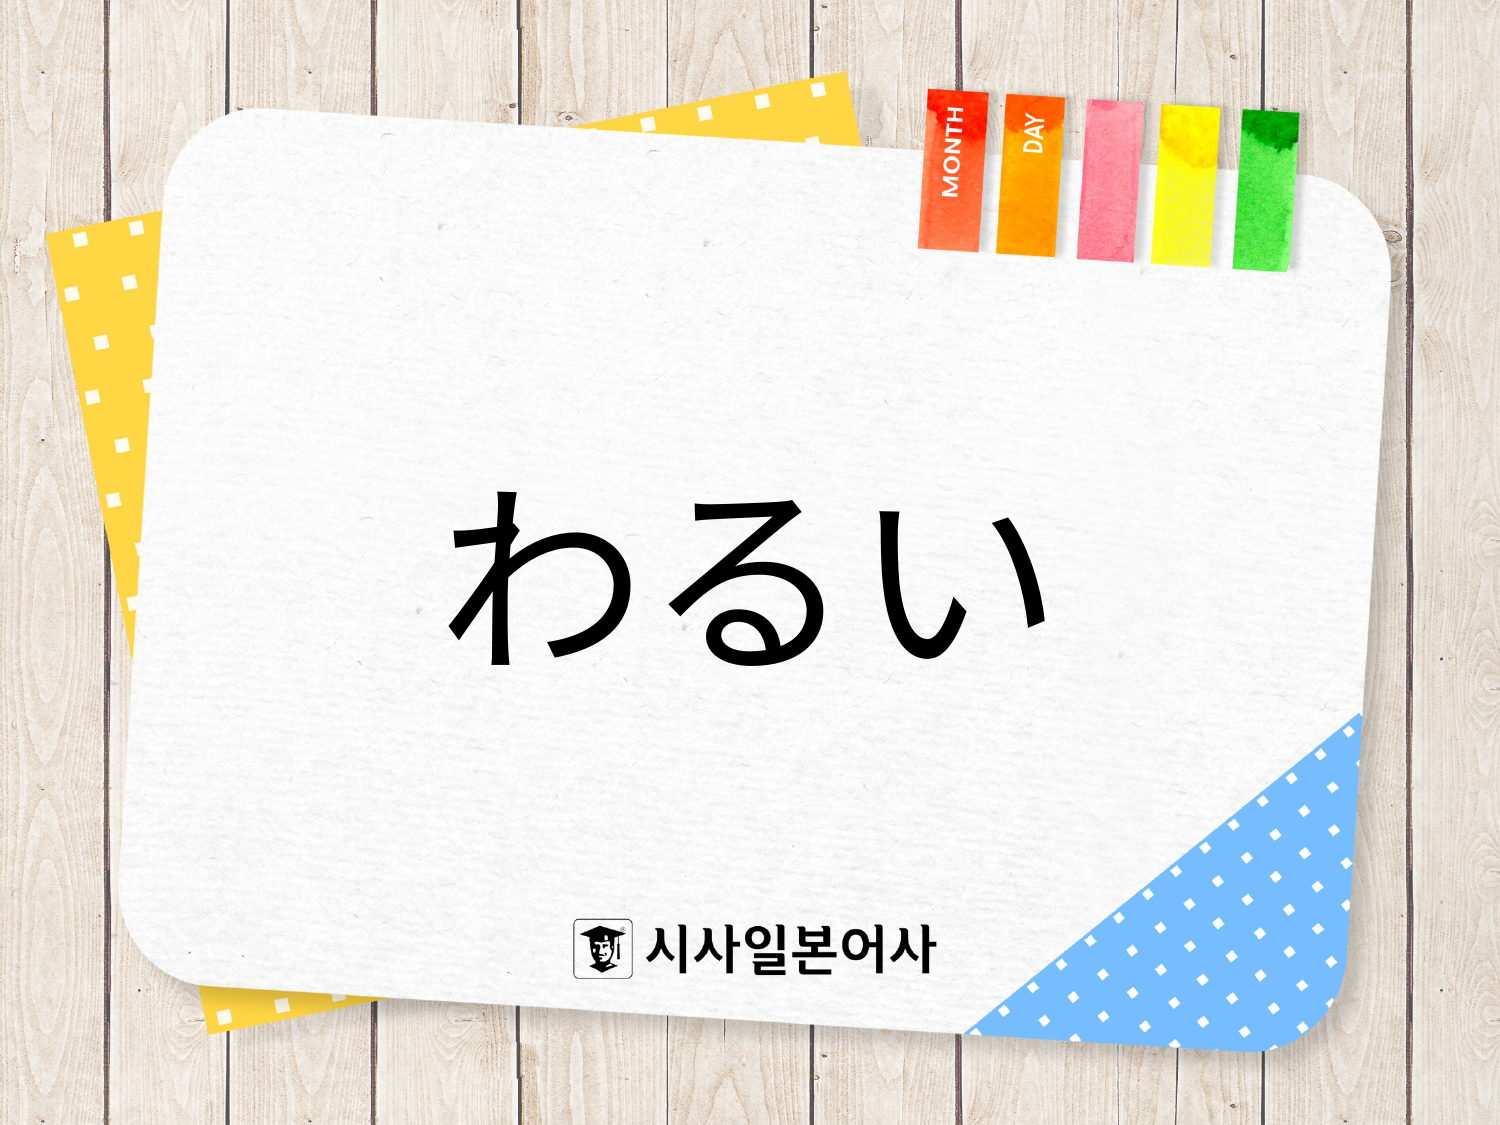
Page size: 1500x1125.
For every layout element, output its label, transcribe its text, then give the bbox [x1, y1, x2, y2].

title わるい [75, 338, 1425, 811]
picture [0, 0, 1500, 1125]
